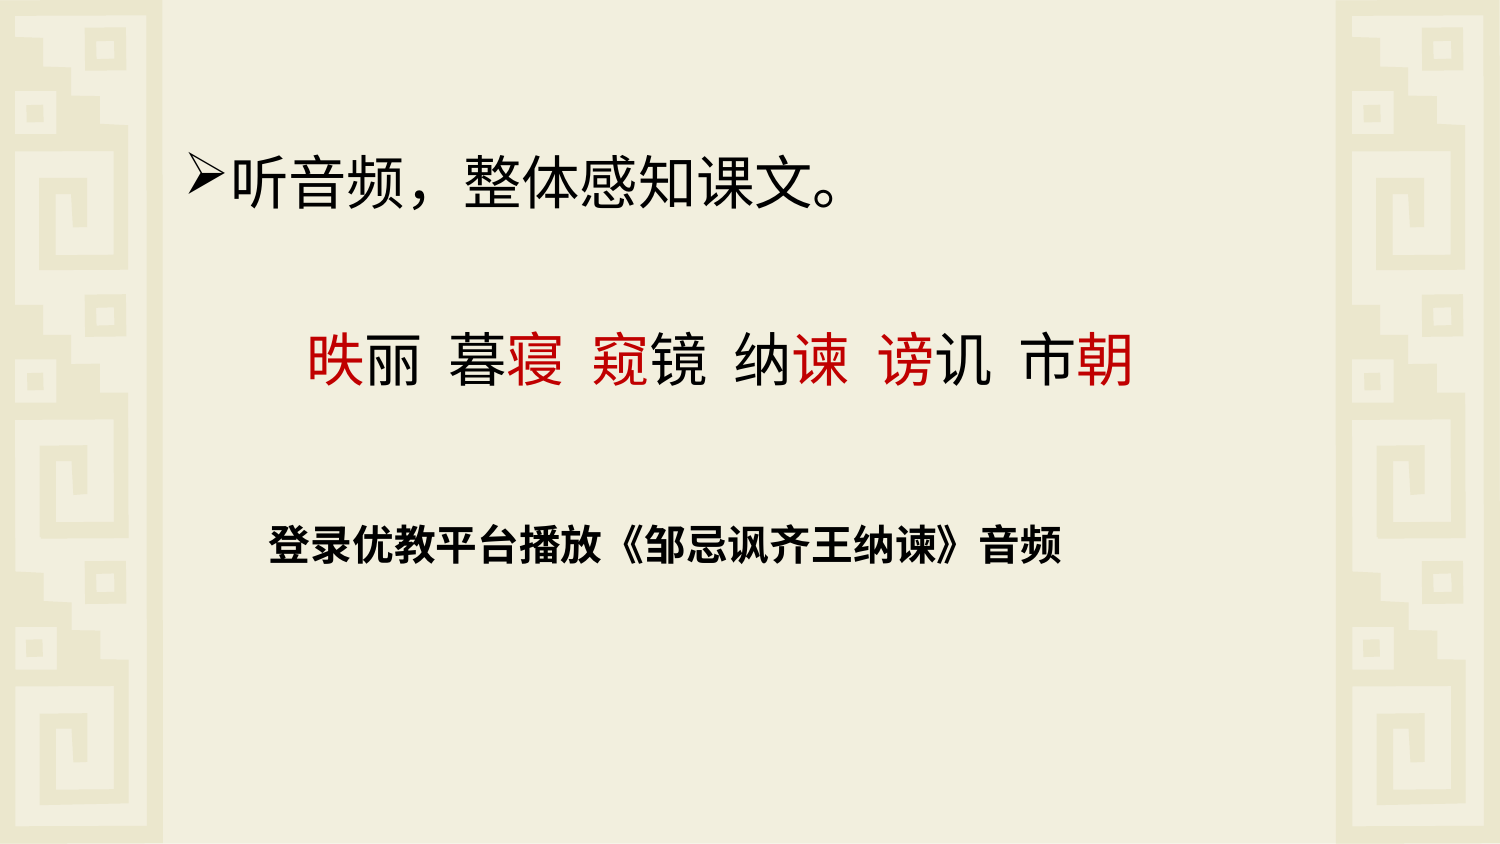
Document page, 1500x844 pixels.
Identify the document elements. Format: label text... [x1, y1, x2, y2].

text_box 登录优教平台播放《邹忌讽齐王纳谏》音频 [253, 511, 1077, 577]
text_box 昳丽 暮寝 窥镜 纳谏 谤讥 市朝 [291, 315, 1150, 400]
text_box 听音频，整体感知课文。 [168, 138, 887, 224]
